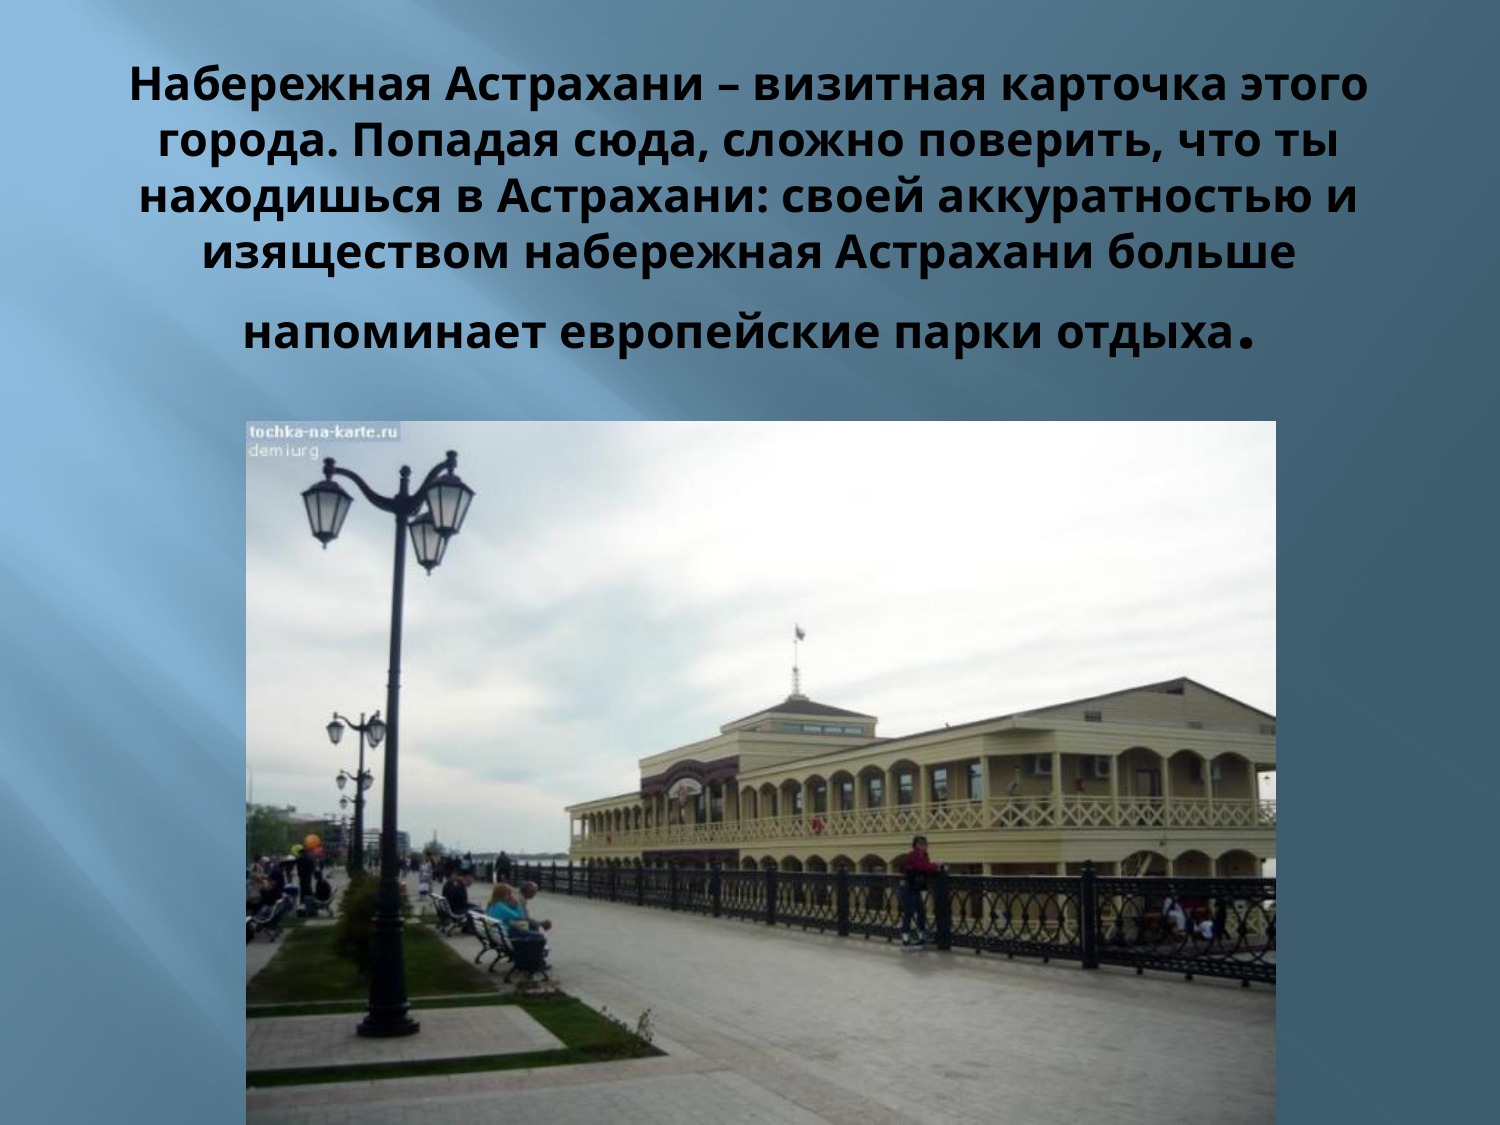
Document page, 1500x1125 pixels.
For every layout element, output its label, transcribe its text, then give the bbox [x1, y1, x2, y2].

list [245, 421, 1277, 1125]
title Набережная Астрахани – визитная карточка этого города. Попадая сюда, сложно поверить, что ты находишься в Астрахани: своей аккуратностью и изяществом набережная Астрахани больше напоминает европейские парки отдыха. [75, 45, 1425, 457]
